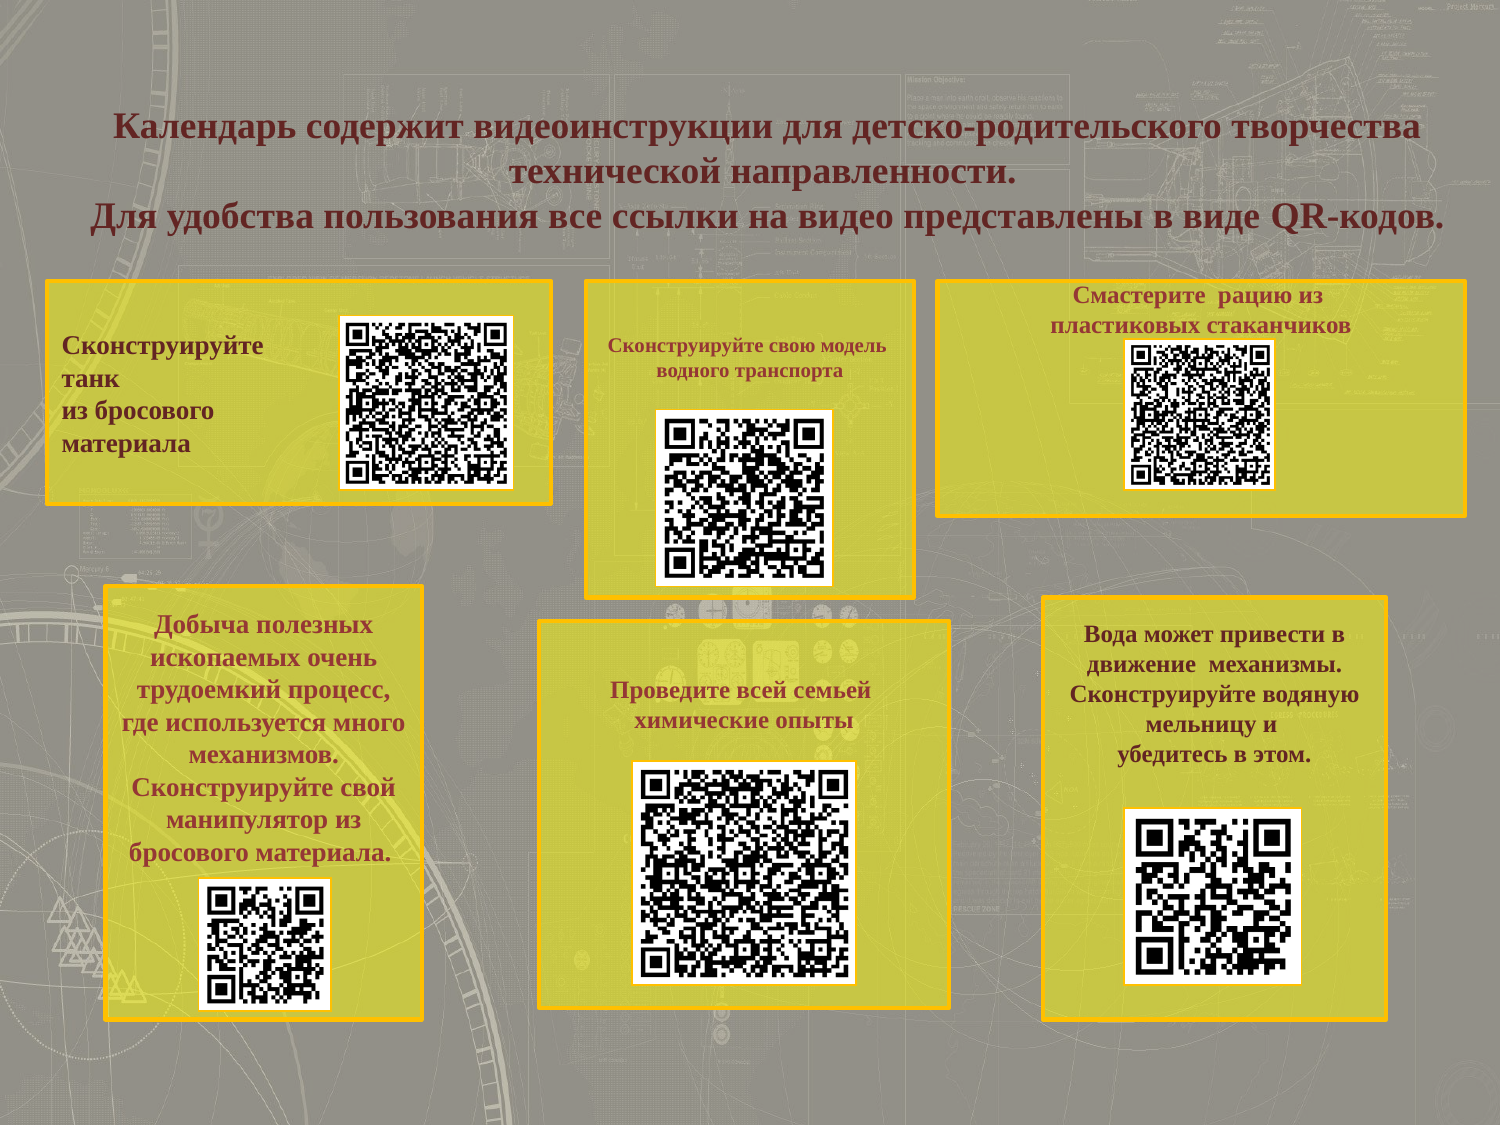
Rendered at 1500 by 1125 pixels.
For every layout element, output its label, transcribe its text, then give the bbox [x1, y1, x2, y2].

text_box Сконструируйте танк из бросового материала [45, 279, 553, 506]
picture [632, 761, 856, 985]
picture [339, 316, 513, 490]
text_box Добыча полезных ископаемых очень трудоемкий процесс, где используется много механизмов. Сконструируйте свой манипулятор из бросового материала. [103, 584, 424, 1022]
picture [655, 409, 833, 587]
text_box Смастерите рацию из пластиковых стаканчиков [935, 279, 1467, 518]
picture [1124, 808, 1302, 985]
picture [1124, 339, 1275, 490]
text_box Проведите всей семьей химические опыты [537, 619, 951, 1010]
picture [198, 878, 331, 1011]
text_box Сконструируйте свою модель водного транспорта [584, 279, 916, 600]
text_box Календарь содержит видеоинструкции для детско-родительского творчества технической направленности. Для удобства пользования все ссылки на видео представлены в виде QR-кодов. [70, 93, 1465, 289]
text_box Вода может привести в движение механизмы. Сконструируйте водяную мельницу и убедитесь в этом. [1041, 595, 1388, 1022]
